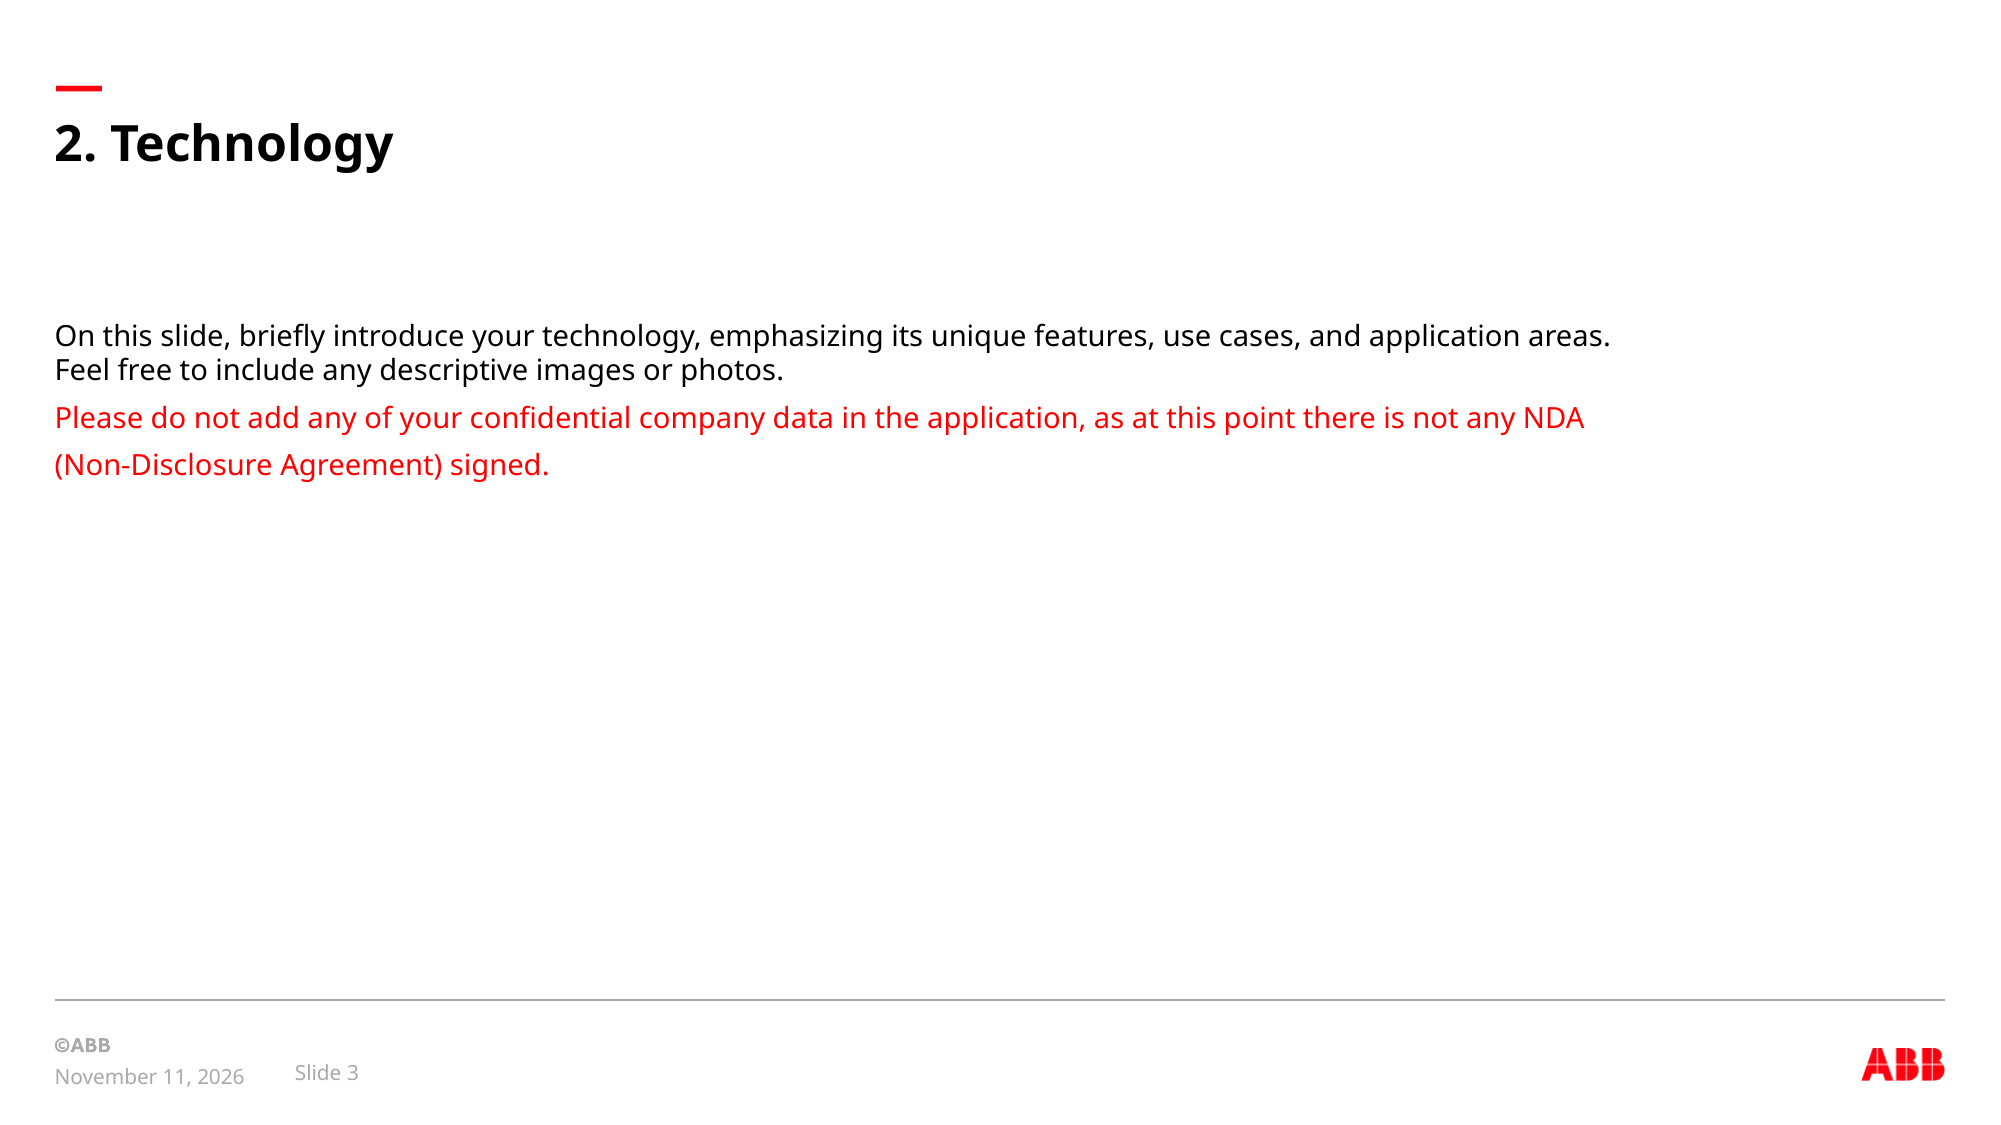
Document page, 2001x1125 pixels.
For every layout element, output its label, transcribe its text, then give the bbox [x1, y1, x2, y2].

slide_number Slide 3 [294, 1064, 406, 1084]
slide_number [54, 1064, 295, 1091]
text_box [56, 931, 1946, 1028]
picture [1861, 1048, 1945, 1081]
title 2. Technology [54, 111, 1945, 177]
list On this slide, briefly introduce your technology, emphasizing its unique features, use cases, and application areas. Feel free to include any descriptive images or photos. Please do not add any of your confidential company data in the application, as at this point there is not any NDA (Non-Disclosure Agreement) signed. [54, 316, 1945, 970]
